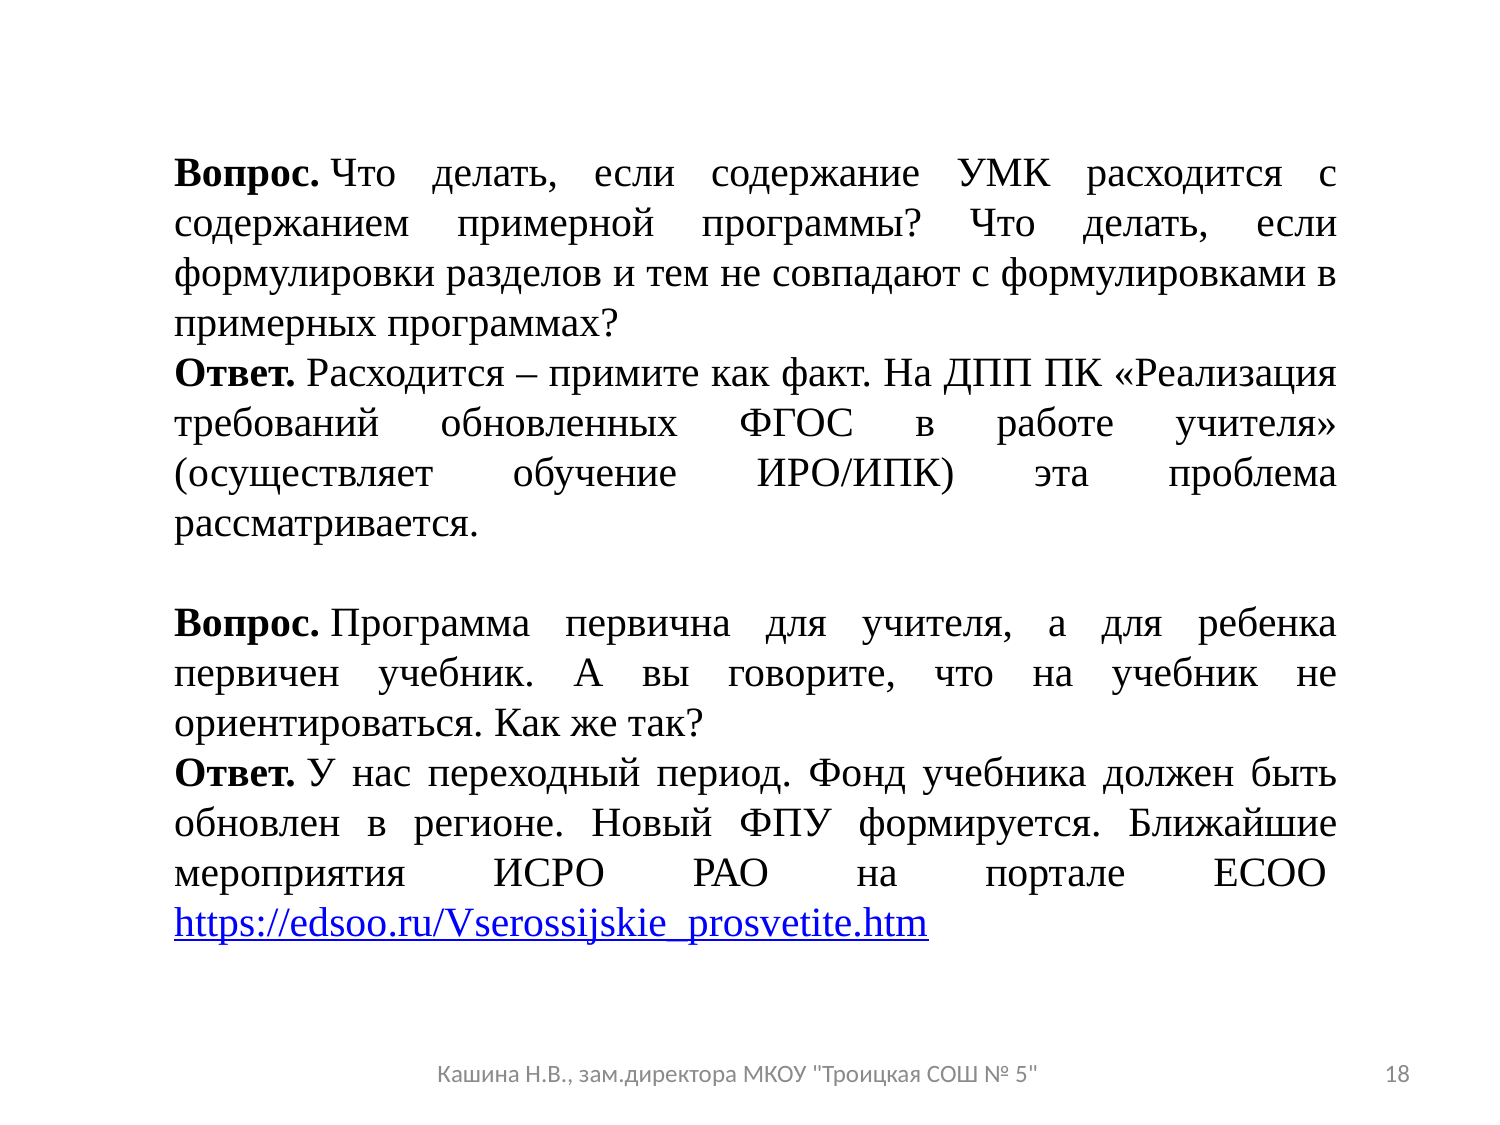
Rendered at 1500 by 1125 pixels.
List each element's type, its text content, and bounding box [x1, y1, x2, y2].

slide_number 18 [1074, 1042, 1425, 1103]
footer Кашина Н.В., зам.директора МКОУ "Троицкая СОШ № 5" [135, 1042, 1074, 1103]
text_box Вопрос. Что делать, если содержание УМК расходится с содержанием примерной программы? Что делать, если формулировки разделов и тем не совпадают с формулировками в примерных программах? Ответ. Расходится – примите как факт. На ДПП ПК «Реализация требований обновленных ФГОС в работе учителя» (осуществляет обучение ИРО/ИПК) эта проблема рассматривается. Вопрос. Программа первична для учителя, а для ребенка первичен учебник. А вы говорите, что на учебник не ориентироваться. Как же так? Ответ. У нас переходный период. Фонд учебника должен быть обновлен в регионе. Новый ФПУ формируется. Ближайшие мероприятия ИСРО РАО на портале ЕСОО https://edsoo.ru/Vserossijskie_prosvetite.htm [159, 137, 1353, 1003]
